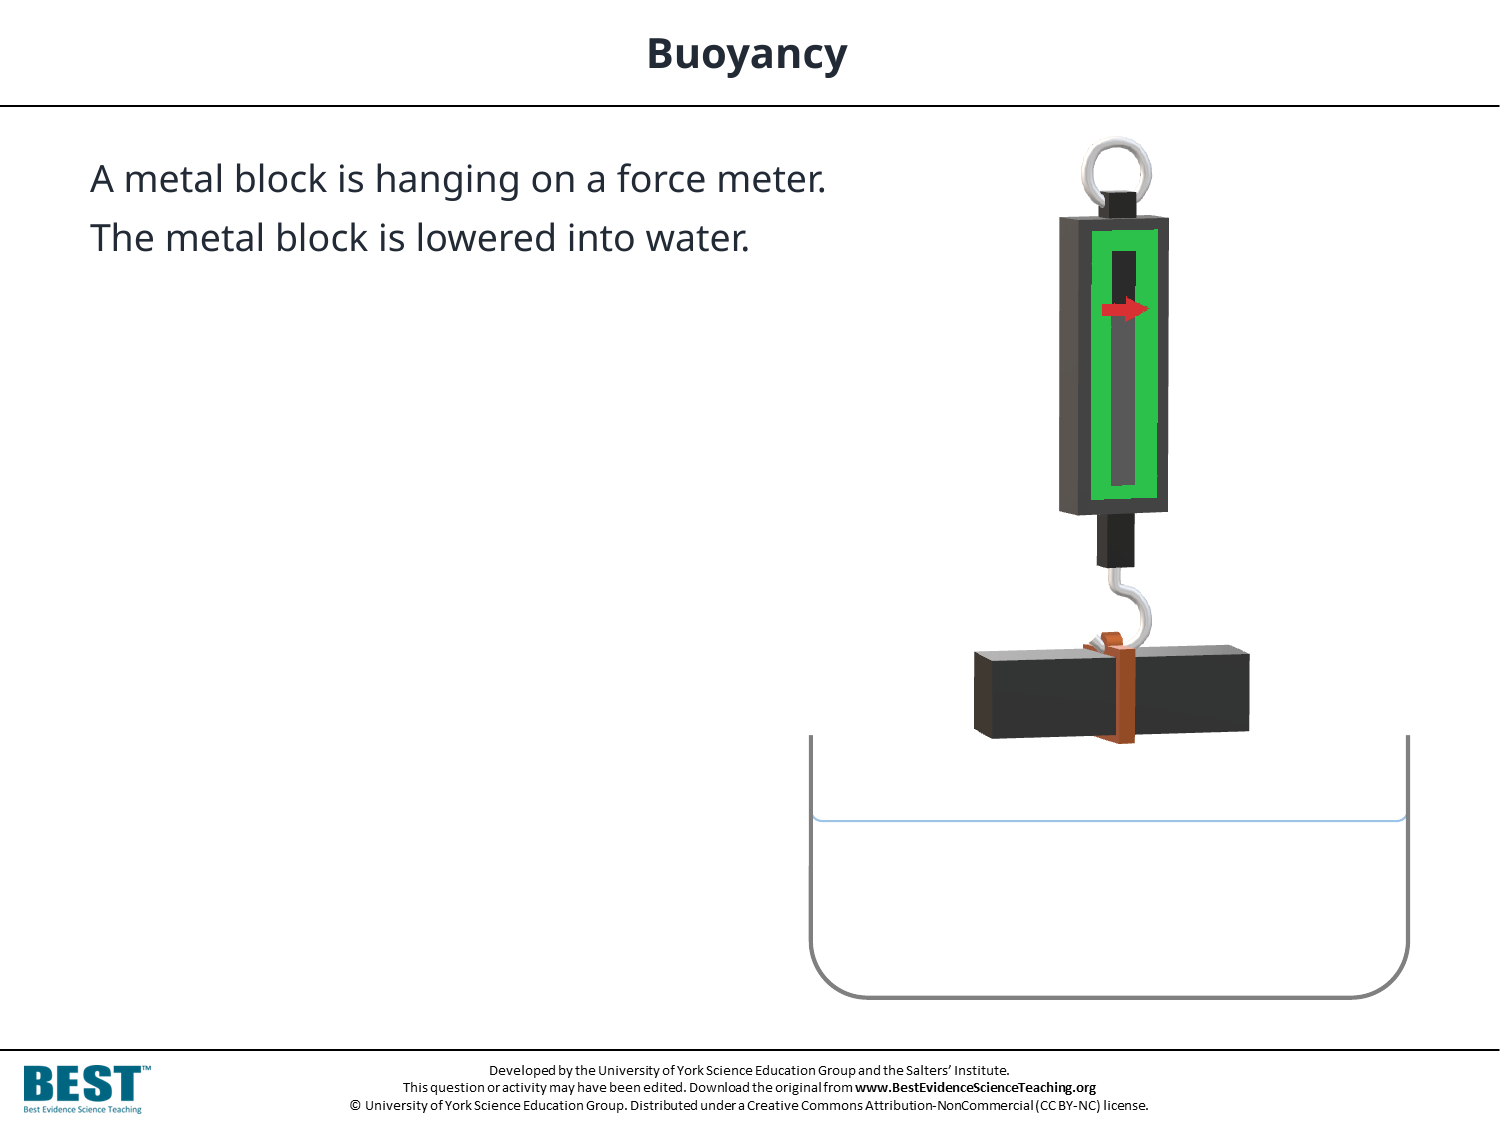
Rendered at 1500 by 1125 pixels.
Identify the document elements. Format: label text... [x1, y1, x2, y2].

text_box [784, 105, 1435, 998]
text_box Buoyancy [23, 4, 1471, 99]
picture [0, 105, 1500, 1125]
